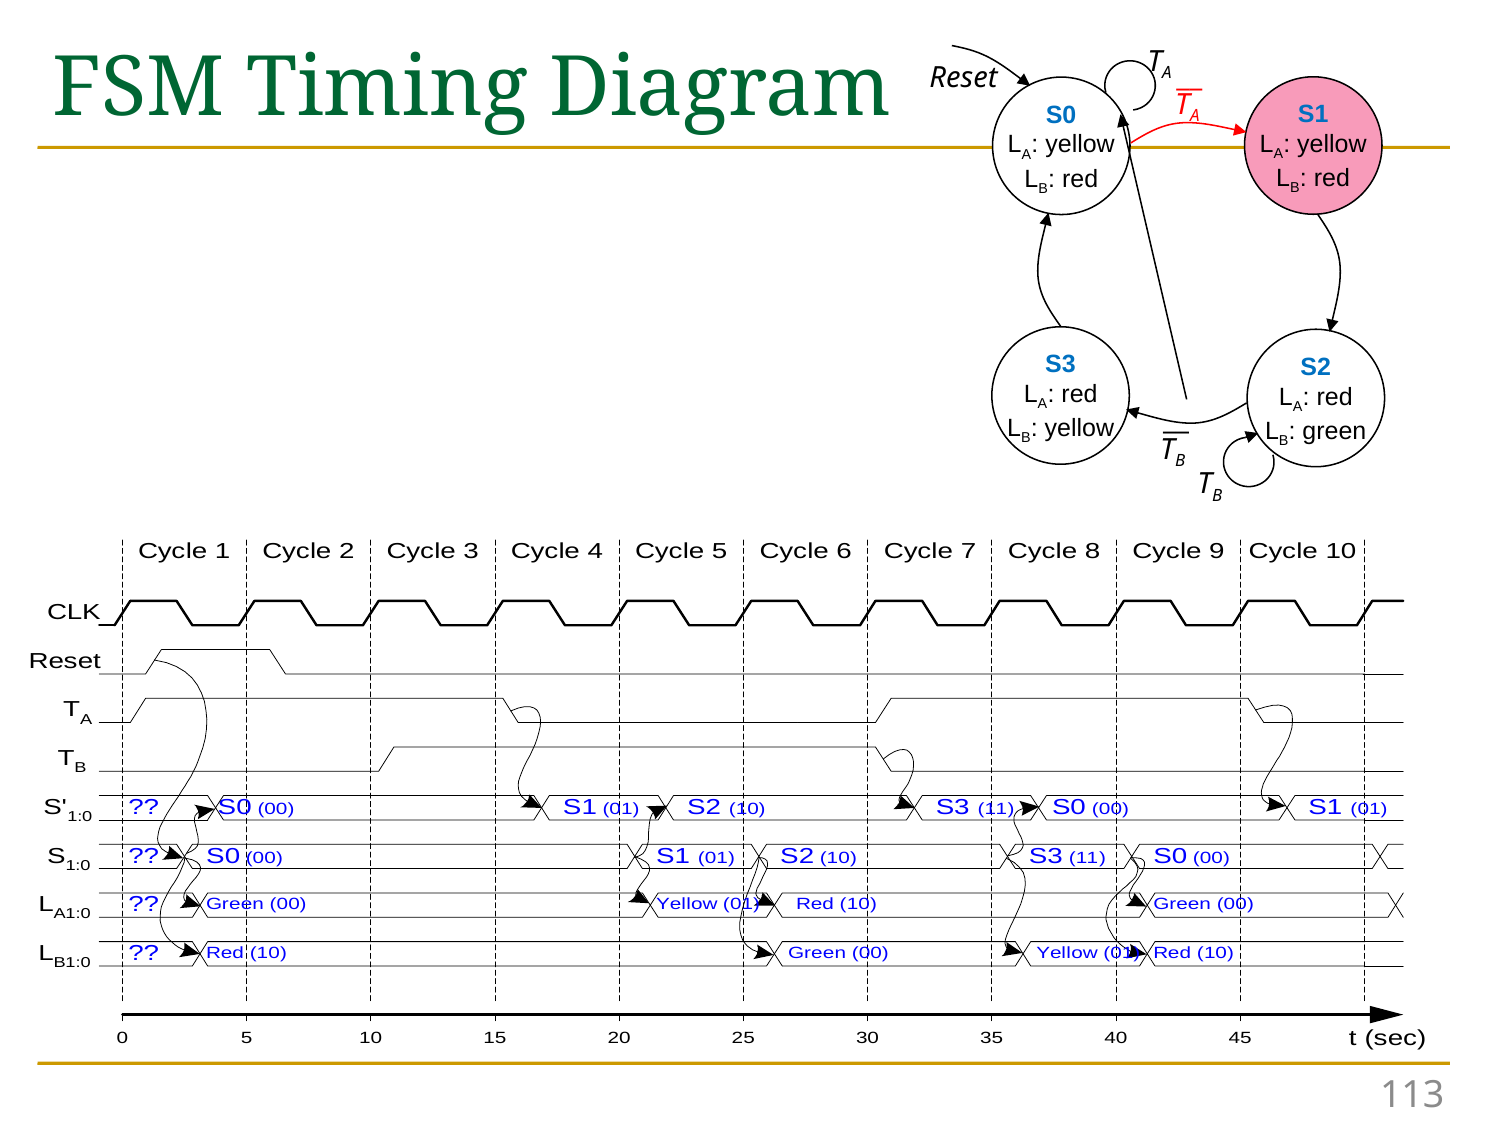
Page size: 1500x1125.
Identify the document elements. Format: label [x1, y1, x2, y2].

list [0, 524, 1476, 1066]
title [37, 24, 1450, 200]
title [1143, 134, 1232, 200]
text_box [914, 35, 1397, 512]
title [1143, 90, 1160, 134]
slide_number [1121, 1066, 1460, 1125]
title [1013, 78, 1026, 90]
